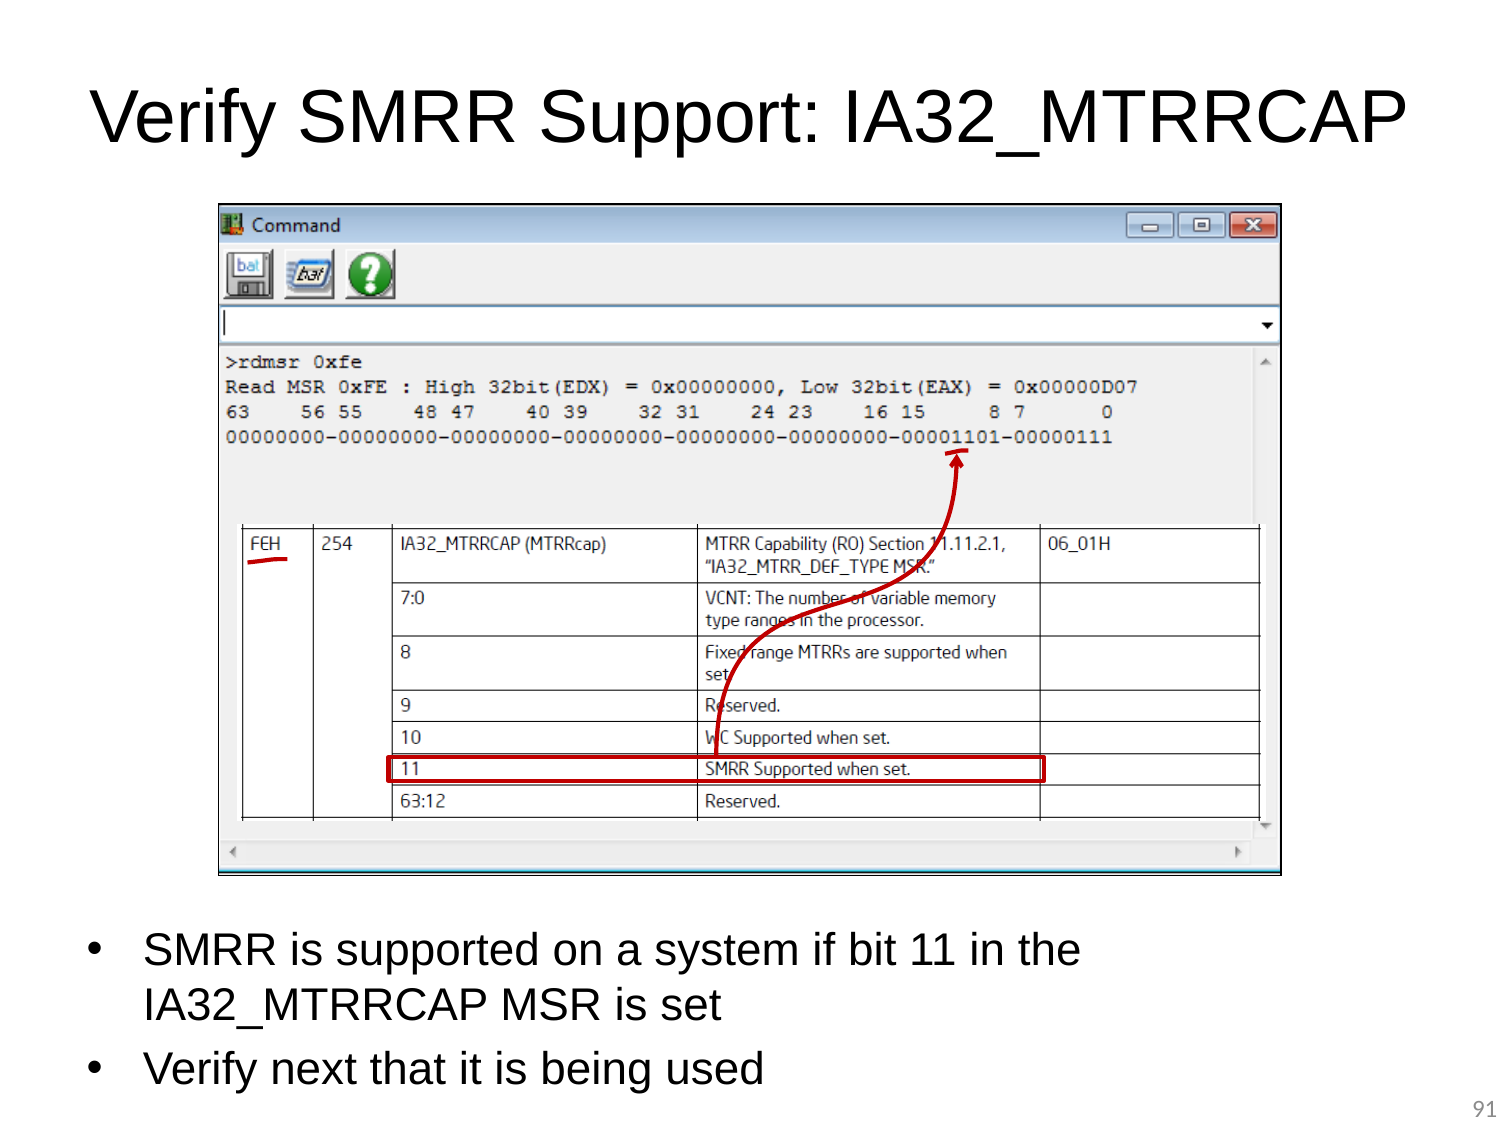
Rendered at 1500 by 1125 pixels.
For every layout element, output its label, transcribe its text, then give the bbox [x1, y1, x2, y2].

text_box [684, 484, 989, 726]
list SMRR is supported on a system if bit 11 in the IA32_MTRRCAP MSR is set Verify next that it is being used [71, 912, 1422, 1113]
picture [218, 204, 1281, 876]
title Verify SMRR Support: IA32_MTRRCAP [24, 24, 1475, 200]
slide_number 91 [1162, 1077, 1500, 1125]
